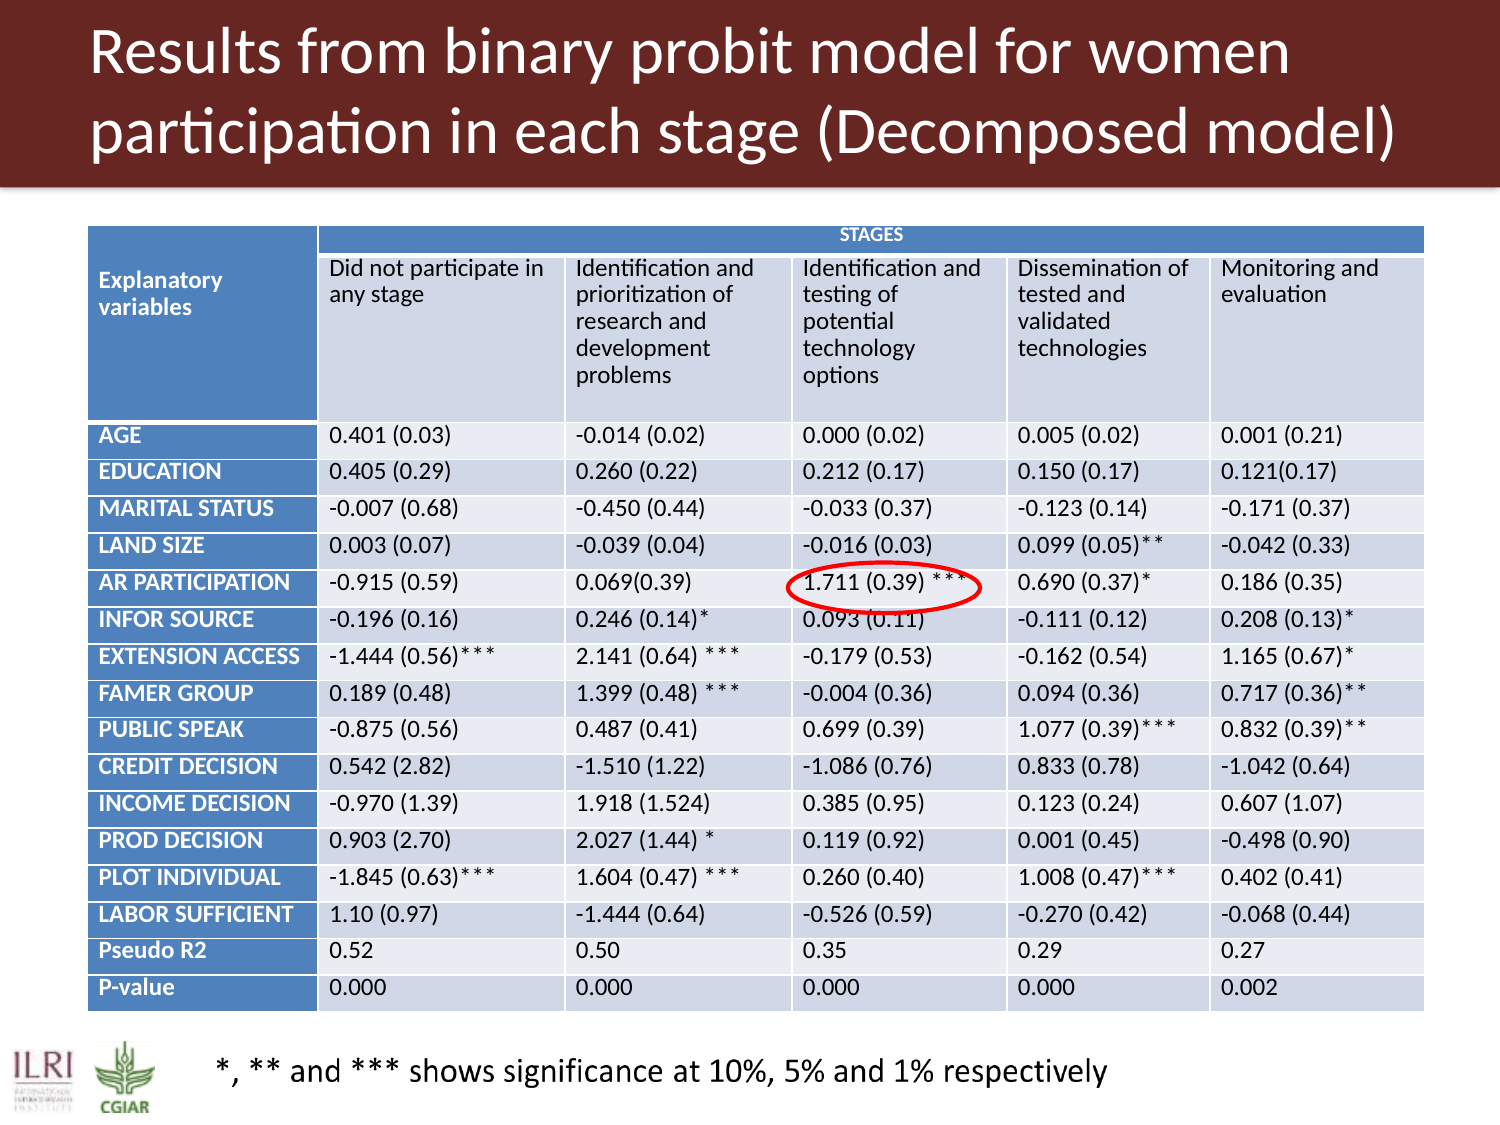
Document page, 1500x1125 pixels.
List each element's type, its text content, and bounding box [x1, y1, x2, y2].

table_cell 1.008 (0.47)*** [1008, 866, 1209, 901]
table_cell CREDIT DECISION [88, 755, 317, 790]
table_cell -0.162 (0.54) [1008, 645, 1209, 680]
table_cell 0.246 (0.14)* [566, 608, 791, 643]
table_cell 0.002 [1211, 976, 1424, 1011]
table_cell Identification and prioritization of research and development problems [566, 258, 791, 422]
table_cell -0.875 (0.56) [319, 718, 564, 753]
picture [12, 1049, 74, 1113]
table_cell 0.000 [793, 976, 1006, 1011]
table_cell -0.171 (0.37) [1211, 497, 1424, 532]
table_cell 0.121(0.17) [1211, 460, 1424, 495]
table_cell PLOT INDIVIDUAL [88, 866, 317, 901]
table_cell Did not participate in any stage [319, 258, 564, 422]
table_header Explanatory variables [88, 226, 317, 420]
table_cell 0.35 [793, 939, 1006, 974]
table_cell 0.094 (0.36) [1008, 681, 1209, 717]
table_cell 0.903 (2.70) [319, 829, 564, 864]
table_cell 0.260 (0.22) [566, 460, 791, 495]
table_cell -0.016 (0.03) [793, 534, 1006, 569]
title Results from binary probit model for women participation in each stage (Decomposed model) [75, 0, 1425, 188]
table_cell 0.212 (0.17) [793, 460, 1006, 495]
table_cell 0.186 (0.35) [1211, 571, 1424, 606]
table_cell LABOR SUFFICIENT [88, 903, 317, 938]
table_cell 0.260 (0.40) [793, 866, 1006, 901]
table_cell 0.005 (0.02) [1008, 423, 1209, 459]
table_cell -0.196 (0.16) [319, 608, 564, 643]
text_box [785, 560, 983, 616]
table_cell -0.526 (0.59) [793, 903, 1006, 938]
table_cell PUBLIC SPEAK [88, 718, 317, 753]
table_cell 0.27 [1211, 939, 1424, 974]
table_header STAGES [319, 226, 1424, 253]
picture [94, 1041, 155, 1113]
table_cell 0.000 (0.02) [793, 423, 1006, 459]
table_cell -0.007 (0.68) [319, 497, 564, 532]
table_cell MARITAL STATUS [88, 497, 317, 532]
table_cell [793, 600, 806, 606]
table_cell 0.487 (0.41) [566, 718, 791, 753]
picture [193, 1038, 1307, 1112]
table_cell 1.399 (0.48) *** [566, 681, 791, 717]
table_cell 0.607 (1.07) [1211, 792, 1424, 827]
table_cell 2.141 (0.64) *** [566, 645, 791, 680]
table_cell Pseudo R2 [88, 939, 317, 974]
table_cell -1.042 (0.64) [1211, 755, 1424, 790]
table_cell 1.165 (0.67)* [1211, 645, 1424, 680]
table_cell 0.50 [566, 939, 791, 974]
table_cell -1.086 (0.76) [793, 755, 1006, 790]
table_cell 0.405 (0.29) [319, 460, 564, 495]
table_cell 0.402 (0.41) [1211, 866, 1424, 901]
table_cell 1.077 (0.39)*** [1008, 718, 1209, 753]
table_cell 0.000 [1008, 976, 1209, 1011]
table_cell 0.000 [566, 976, 791, 1011]
table_cell 0.069(0.39) [566, 571, 791, 606]
table_cell -0.068 (0.44) [1211, 903, 1424, 938]
table_cell P-value [88, 976, 317, 1011]
table_cell FAMER GROUP [88, 681, 317, 717]
table_cell 1.918 (1.524) [566, 792, 791, 827]
table_cell 0.189 (0.48) [319, 681, 564, 717]
table_cell 0.001 (0.45) [1008, 829, 1209, 864]
table_cell AR PARTICIPATION [88, 571, 317, 606]
table_cell -0.970 (1.39) [319, 792, 564, 827]
table_cell INFOR SOURCE [88, 608, 317, 643]
table_cell EXTENSION ACCESS [88, 645, 317, 680]
table_cell -0.270 (0.42) [1008, 903, 1209, 938]
table_cell 0.000 [319, 976, 564, 1011]
table_cell -0.039 (0.04) [566, 534, 791, 569]
table_cell 1.604 (0.47) *** [566, 866, 791, 901]
table_cell 0.003 (0.07) [319, 534, 564, 569]
table_cell 0.542 (2.82) [319, 755, 564, 790]
table_cell -0.179 (0.53) [793, 645, 1006, 680]
table_cell 0.52 [319, 939, 564, 974]
table_cell INCOME DECISION [88, 792, 317, 827]
table_cell -1.845 (0.63)*** [319, 866, 564, 901]
table_cell -0.004 (0.36) [793, 681, 1006, 717]
table_cell -0.450 (0.44) [566, 497, 791, 532]
table_cell 0.29 [1008, 939, 1209, 974]
table_cell Identification and testing of potential technology options [793, 258, 1006, 422]
table_cell -0.915 (0.59) [319, 571, 564, 606]
table_cell 0.150 (0.17) [1008, 460, 1209, 495]
table_cell 0.099 (0.05)** [1008, 534, 1209, 569]
table_cell 2.027 (1.44) * [566, 829, 791, 864]
table_cell 0.123 (0.24) [1008, 792, 1209, 827]
table_cell 0.208 (0.13)* [1211, 608, 1424, 643]
table_cell -1.510 (1.22) [566, 755, 791, 790]
table_cell 0.385 (0.95) [793, 792, 1006, 827]
table_cell 1.711 (0.39) *** [962, 571, 1006, 606]
table_cell 0.690 (0.37)* [1008, 571, 1209, 606]
table_cell 0.001 (0.21) [1211, 423, 1424, 459]
table_cell 1.10 (0.97) [319, 903, 564, 938]
table_cell -0.498 (0.90) [1211, 829, 1424, 864]
table_cell -0.042 (0.33) [1211, 534, 1424, 569]
table_cell Dissemination of tested and validated technologies [1008, 258, 1209, 422]
table_cell 0.401 (0.03) [319, 423, 564, 459]
table_cell 0.119 (0.92) [793, 829, 1006, 864]
table_cell -1.444 (0.56)*** [319, 645, 564, 680]
table_cell LAND SIZE [88, 534, 317, 569]
table_cell 0.699 (0.39) [793, 718, 1006, 753]
table_cell PROD DECISION [88, 829, 317, 864]
table_cell AGE [88, 425, 317, 459]
table_cell -0.033 (0.37) [793, 497, 1006, 532]
table_cell Monitoring and evaluation [1211, 258, 1424, 422]
table_cell -0.123 (0.14) [1008, 497, 1209, 532]
table_cell -0.111 (0.12) [1008, 608, 1209, 643]
table_cell 0.717 (0.36)** [1211, 681, 1424, 717]
table_cell -0.014 (0.02) [566, 423, 791, 459]
table_cell 0.093 (0.11) [793, 608, 1006, 643]
table_cell 0.833 (0.78) [1008, 755, 1209, 790]
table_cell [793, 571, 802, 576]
table_cell 0.832 (0.39)** [1211, 718, 1424, 753]
table_cell EDUCATION [88, 460, 317, 495]
table_cell -1.444 (0.64) [566, 903, 791, 938]
